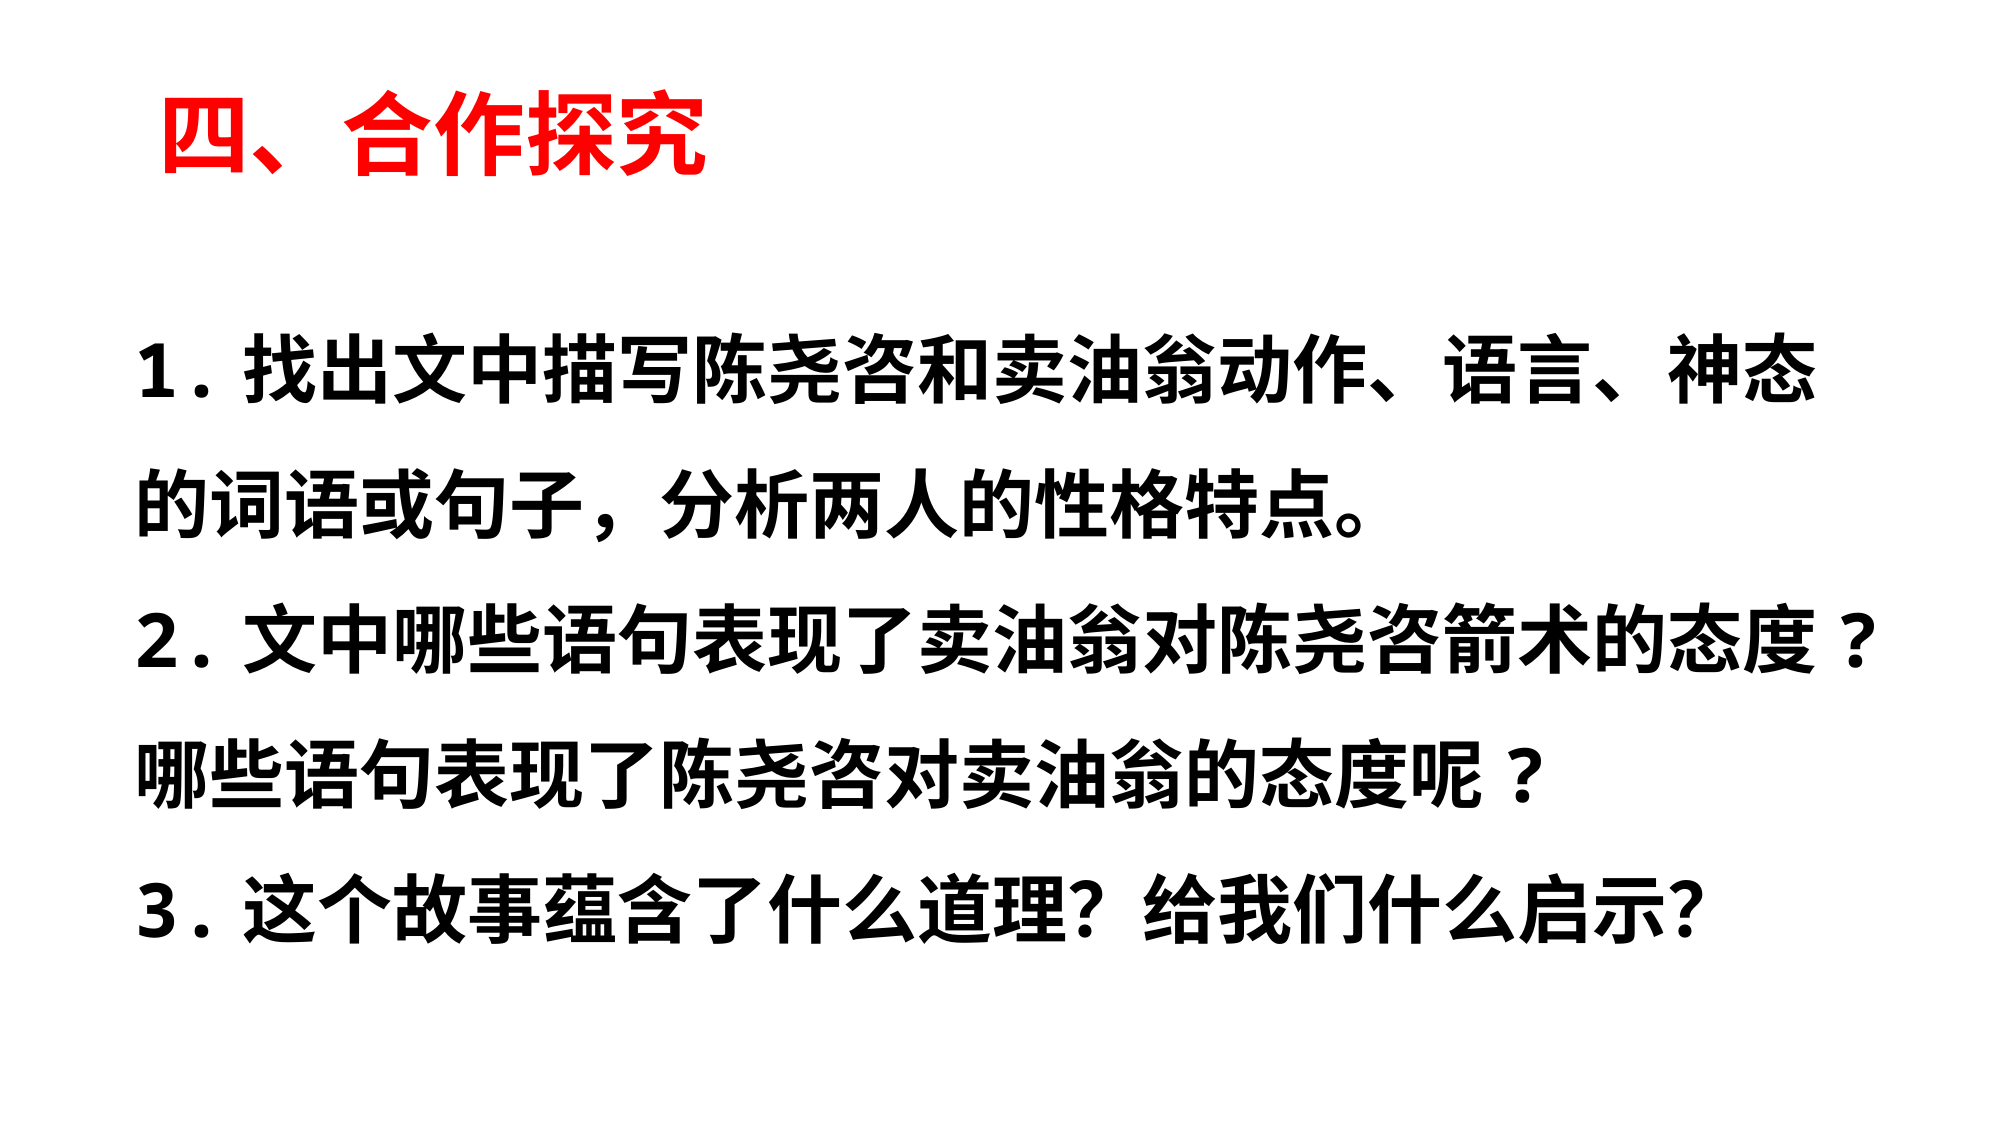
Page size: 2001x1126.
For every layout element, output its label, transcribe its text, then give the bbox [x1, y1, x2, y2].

text_box 1.找出文中描写陈尧咨和卖油翁动作、语言、神态的词语或句子，分析两人的性格特点。 2.文中哪些语句表现了卖油翁对陈尧咨箭术的态度?哪些语句表现了陈尧咨对卖油翁的态度呢? 3.这个故事蕴含了什么道理？给我们什么启示？ [114, 267, 1911, 1126]
text_box 四、合作探究 [137, 66, 1352, 197]
